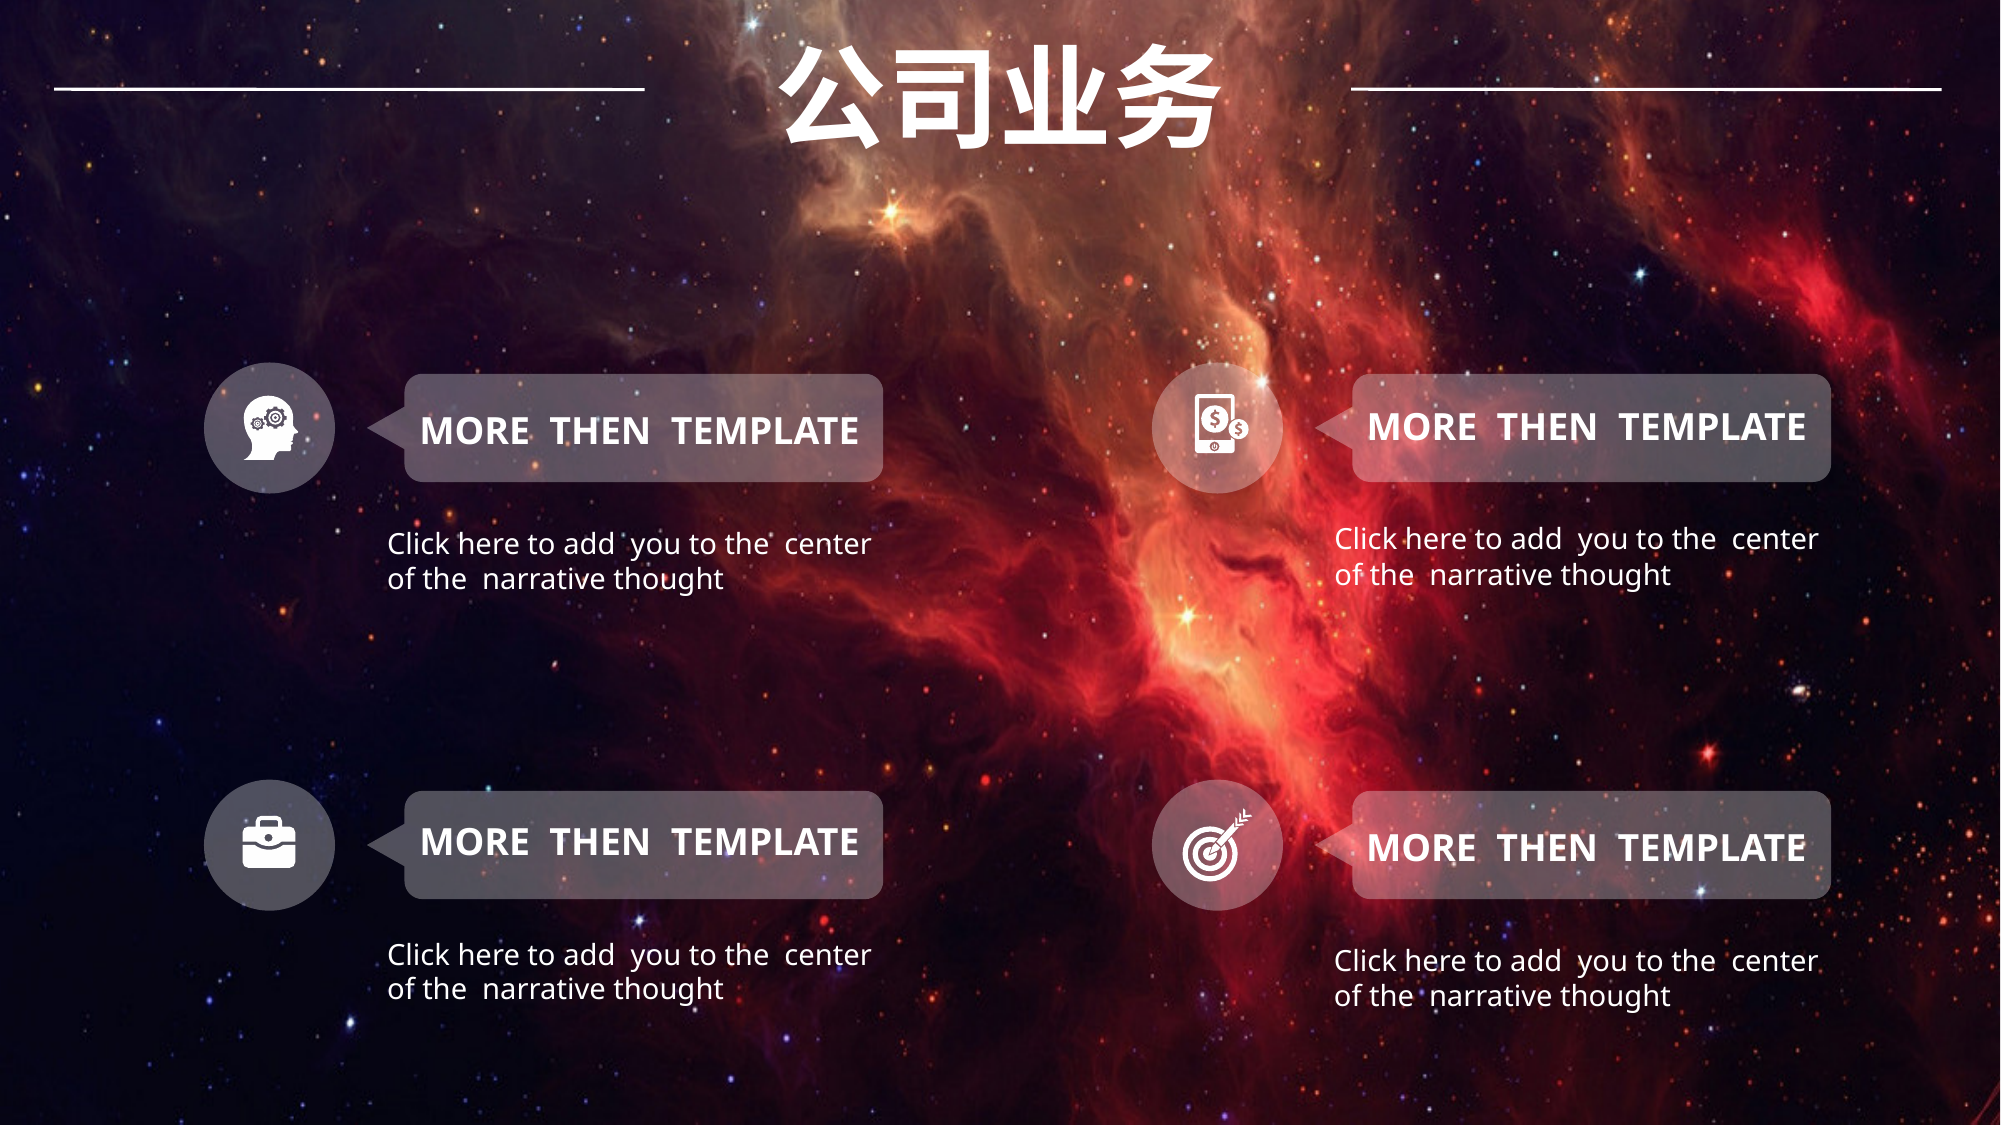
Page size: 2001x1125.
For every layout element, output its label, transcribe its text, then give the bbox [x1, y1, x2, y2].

text_box [202, 778, 337, 912]
text_box [1150, 778, 1285, 912]
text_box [1194, 394, 1250, 454]
picture [0, 0, 2001, 1125]
text_box 公司业务 [760, 19, 1240, 170]
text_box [243, 395, 302, 460]
text_box [364, 840, 372, 850]
text_box [403, 789, 884, 805]
text_box [202, 361, 337, 495]
text_box [1351, 372, 1833, 391]
text_box MORE THEN TEMPLATE Click here to add you to the center of the narrative thought [372, 395, 888, 603]
text_box [364, 423, 372, 433]
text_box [1182, 808, 1253, 882]
text_box [403, 372, 885, 395]
text_box [1150, 361, 1285, 495]
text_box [242, 815, 296, 868]
text_box [1312, 424, 1319, 432]
text_box MORE THEN TEMPLATE Click here to add you to the center of the narrative thought [372, 805, 888, 1013]
text_box [1312, 841, 1319, 849]
text_box MORE THEN TEMPLATE Click here to add you to the center of the narrative thought [1319, 812, 1835, 1020]
text_box MORE THEN TEMPLATE Click here to add you to the center of the narrative thought [1319, 391, 1835, 599]
text_box [1351, 789, 1833, 812]
